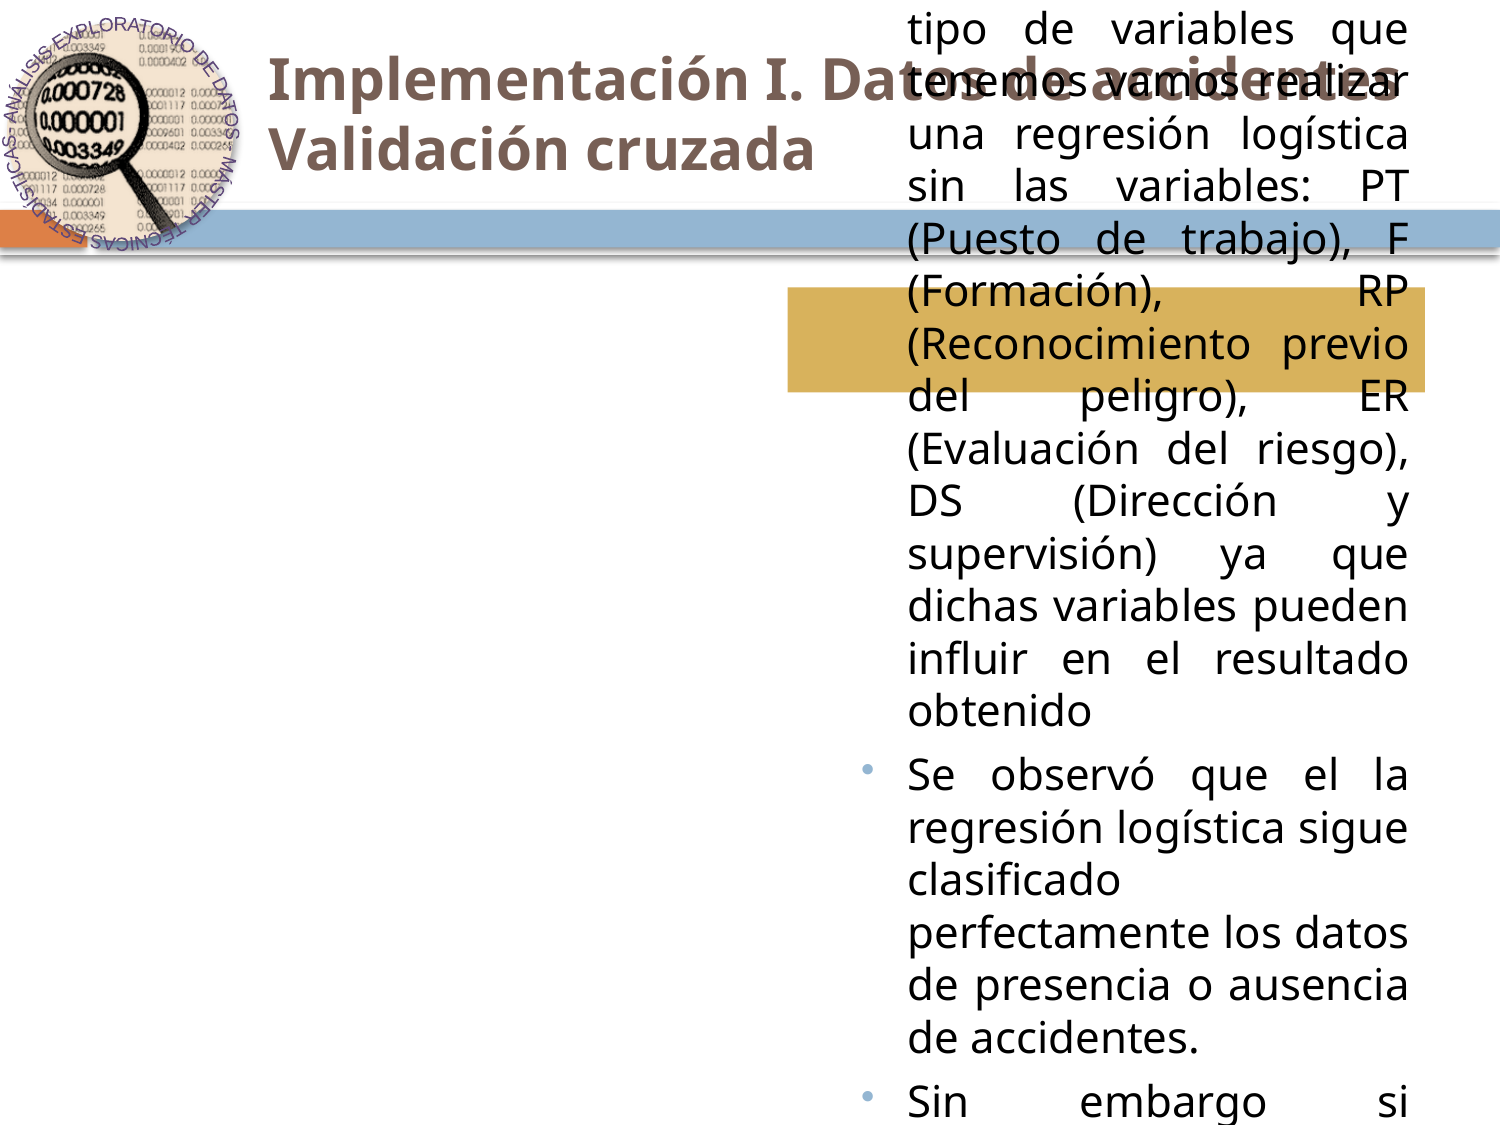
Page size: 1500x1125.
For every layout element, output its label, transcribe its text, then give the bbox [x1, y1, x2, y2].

title Implementación I. Datos de accidentes Validación cruzada [253, 30, 1500, 194]
list Se sospecha que el problema de sobreajuste proviene de la incorporación de todas las variables en el análisis. Por tanto, se realizó una validación cruzada sobre las variables de nuestro problema, obteniendo los siguientes resultados: En primer lugar, teniendo en cuenta el tipo de variables que tenemos vamos realizar una regresión logística sin las variables: PT (Puesto de trabajo), F (Formación), RP (Reconocimiento previo del peligro), ER (Evaluación del riesgo), DS (Dirección y supervisión) ya que dichas variables pueden influir en el resultado obtenido Se observó que el la regresión logística sigue clasificado perfectamente los datos de presencia o ausencia de accidentes. Sin embargo si seguimos reduciendo el número de variables, en cada caso existe una clasificación diferente dependiendo de las variables sacadas. [787, 287, 1426, 393]
